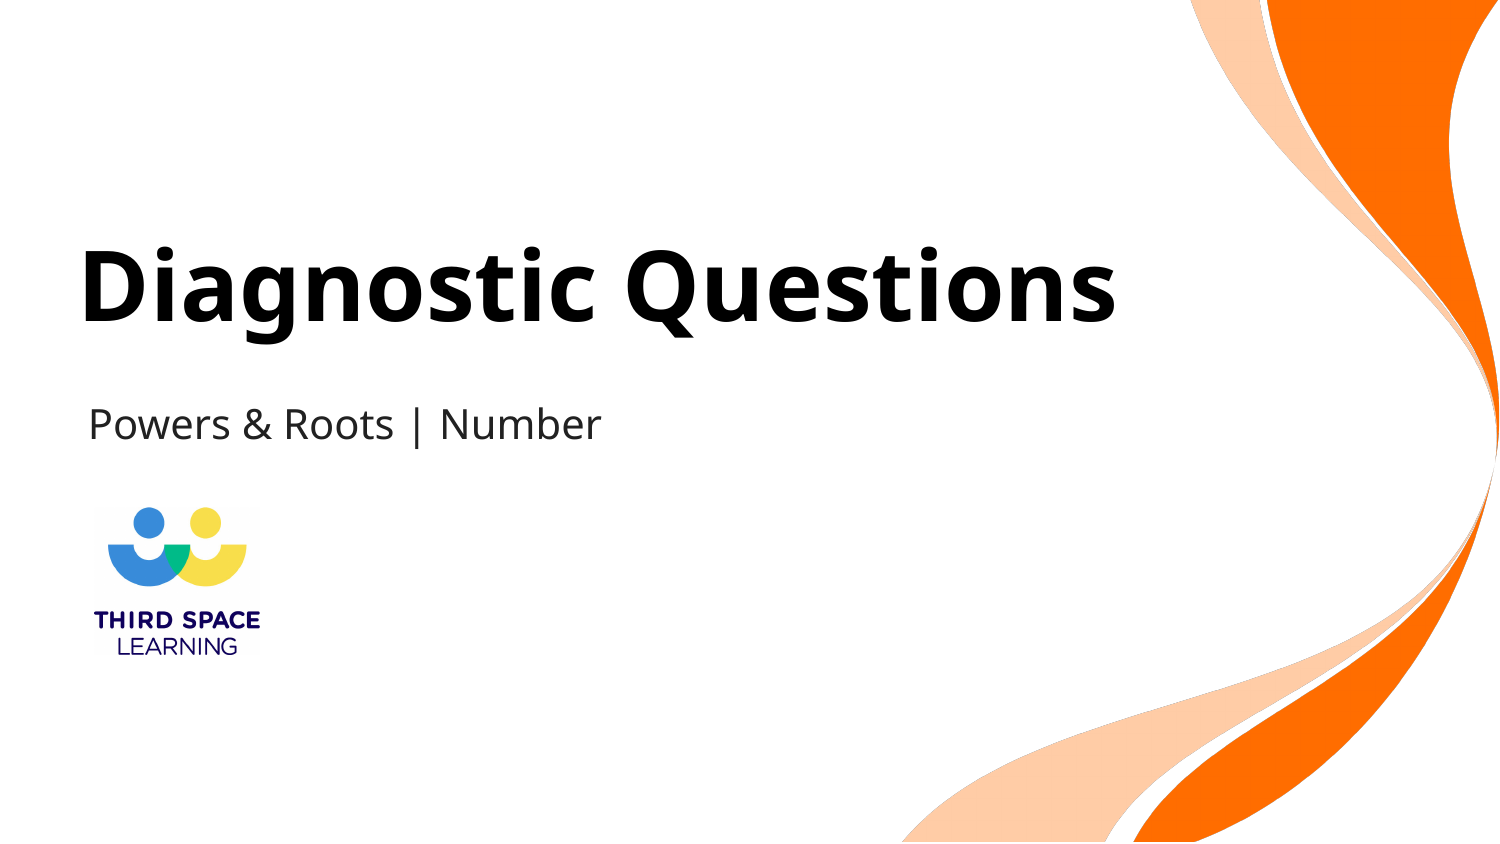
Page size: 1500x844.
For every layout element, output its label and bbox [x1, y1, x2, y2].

picture [902, 0, 1500, 842]
picture [94, 507, 260, 655]
